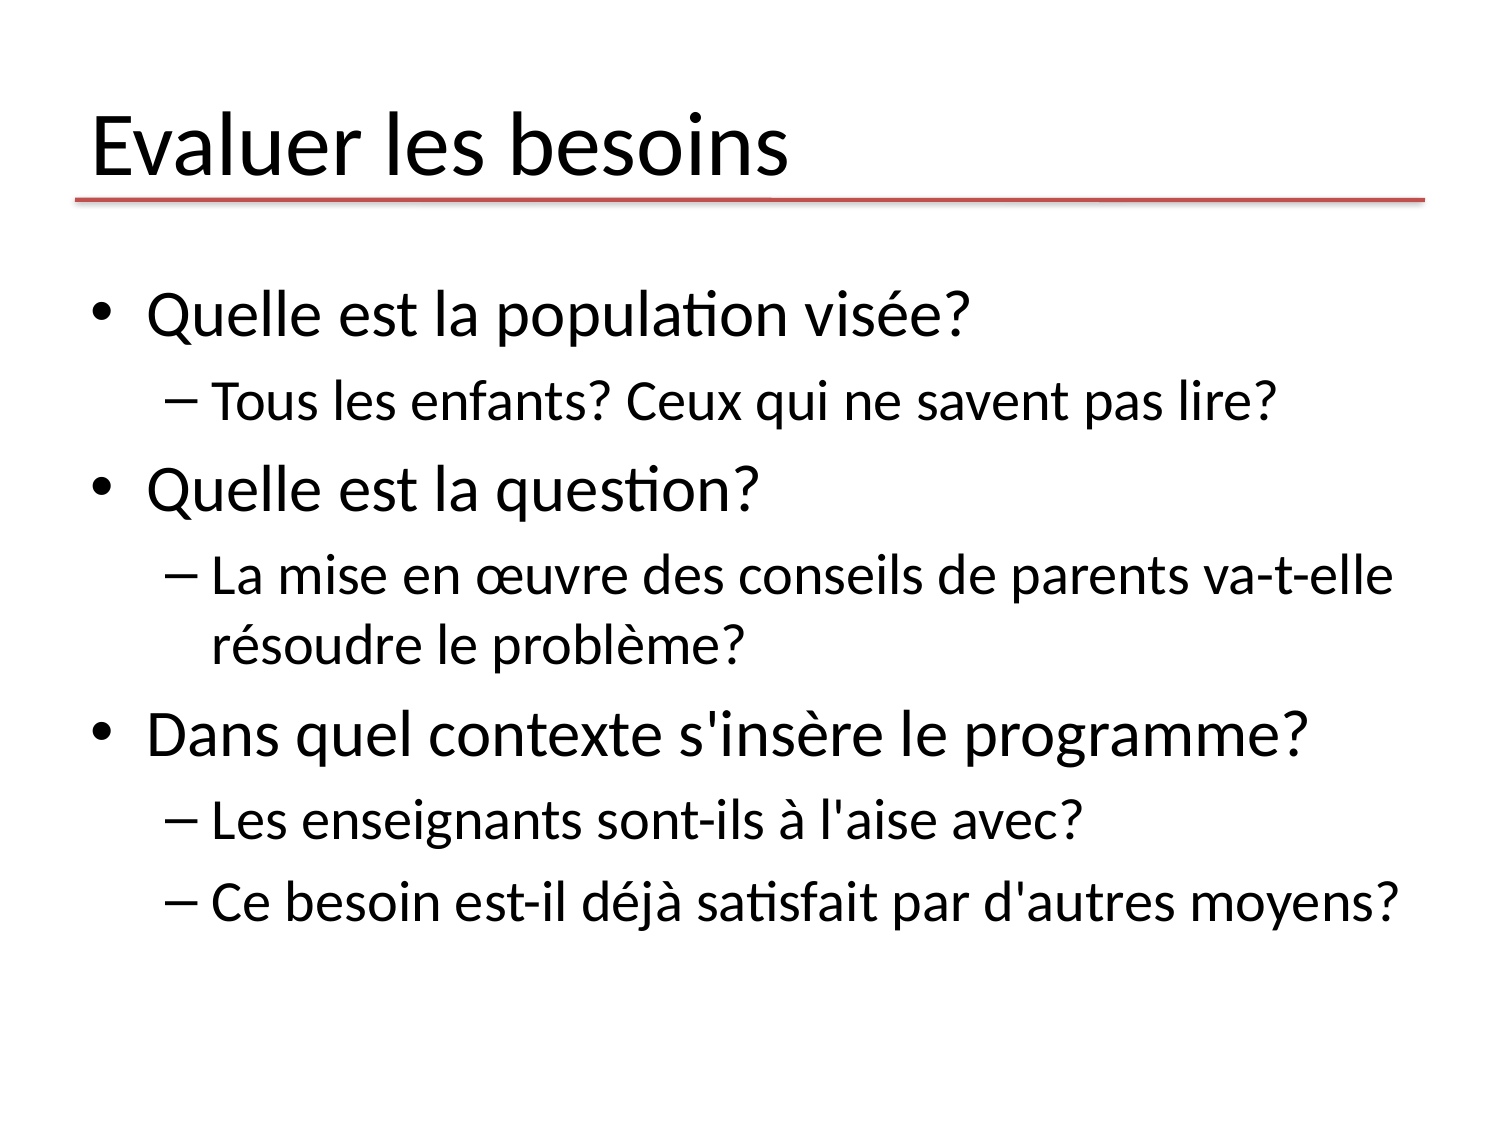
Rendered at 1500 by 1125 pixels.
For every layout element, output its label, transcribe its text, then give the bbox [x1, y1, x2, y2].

list Quelle est la population visée? Tous les enfants? Ceux qui ne savent pas lire? Quelle est la question? La mise en œuvre des conseils de parents va-t-elle résoudre le problème? Dans quel contexte s'insère le programme? Les enseignants sont-ils à l'aise avec? Ce besoin est-il déjà satisfait par d'autres moyens? [75, 262, 1425, 1005]
title Evaluer les besoins [75, 45, 1425, 233]
